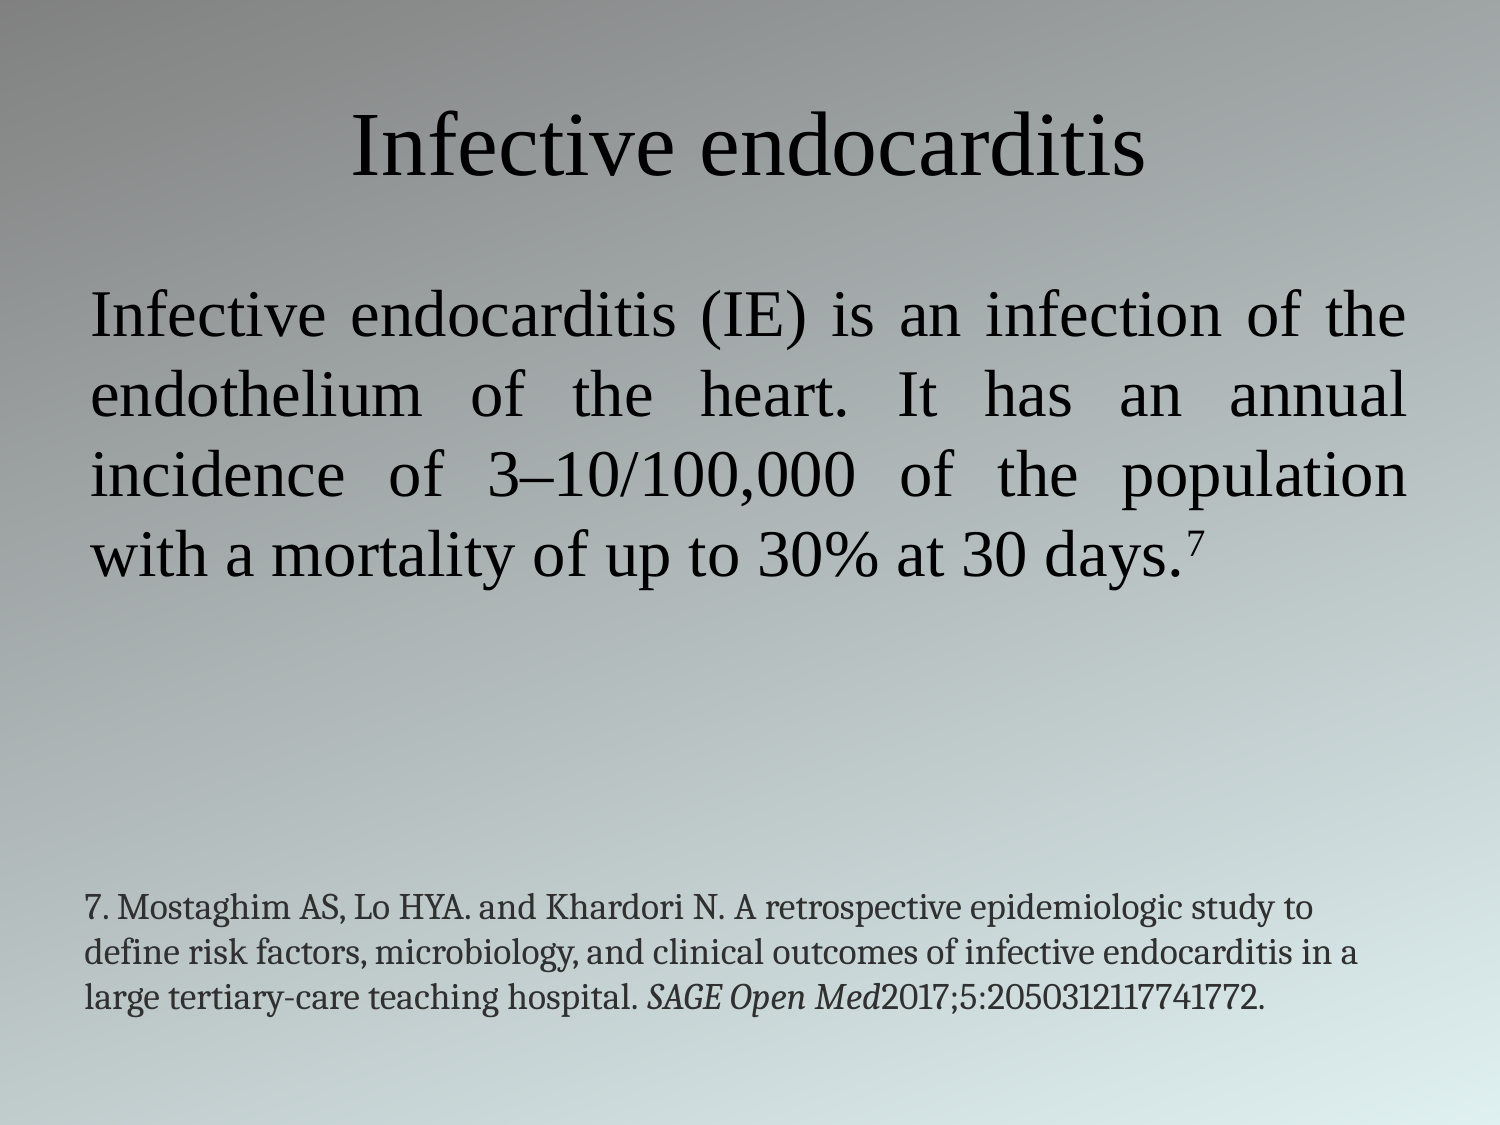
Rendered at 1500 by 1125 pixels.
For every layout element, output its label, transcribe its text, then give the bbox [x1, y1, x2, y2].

list Infective endocarditis (IE) is an infection of the endothelium of the heart. It has an annual incidence of 3–10/100,000 of the population with a mortality of up to 30% at 30 days.7 [75, 262, 1425, 1005]
title Infective endocarditis [75, 45, 1425, 233]
text_box 7. Mostaghim AS, Lo HYA. and Khardori N. A retrospective epidemiologic study to define risk factors, microbiology, and clinical outcomes of infective endocarditis in a large tertiary-care teaching hospital. SAGE Open Med2017;5:2050312117741772. [69, 874, 1407, 1025]
